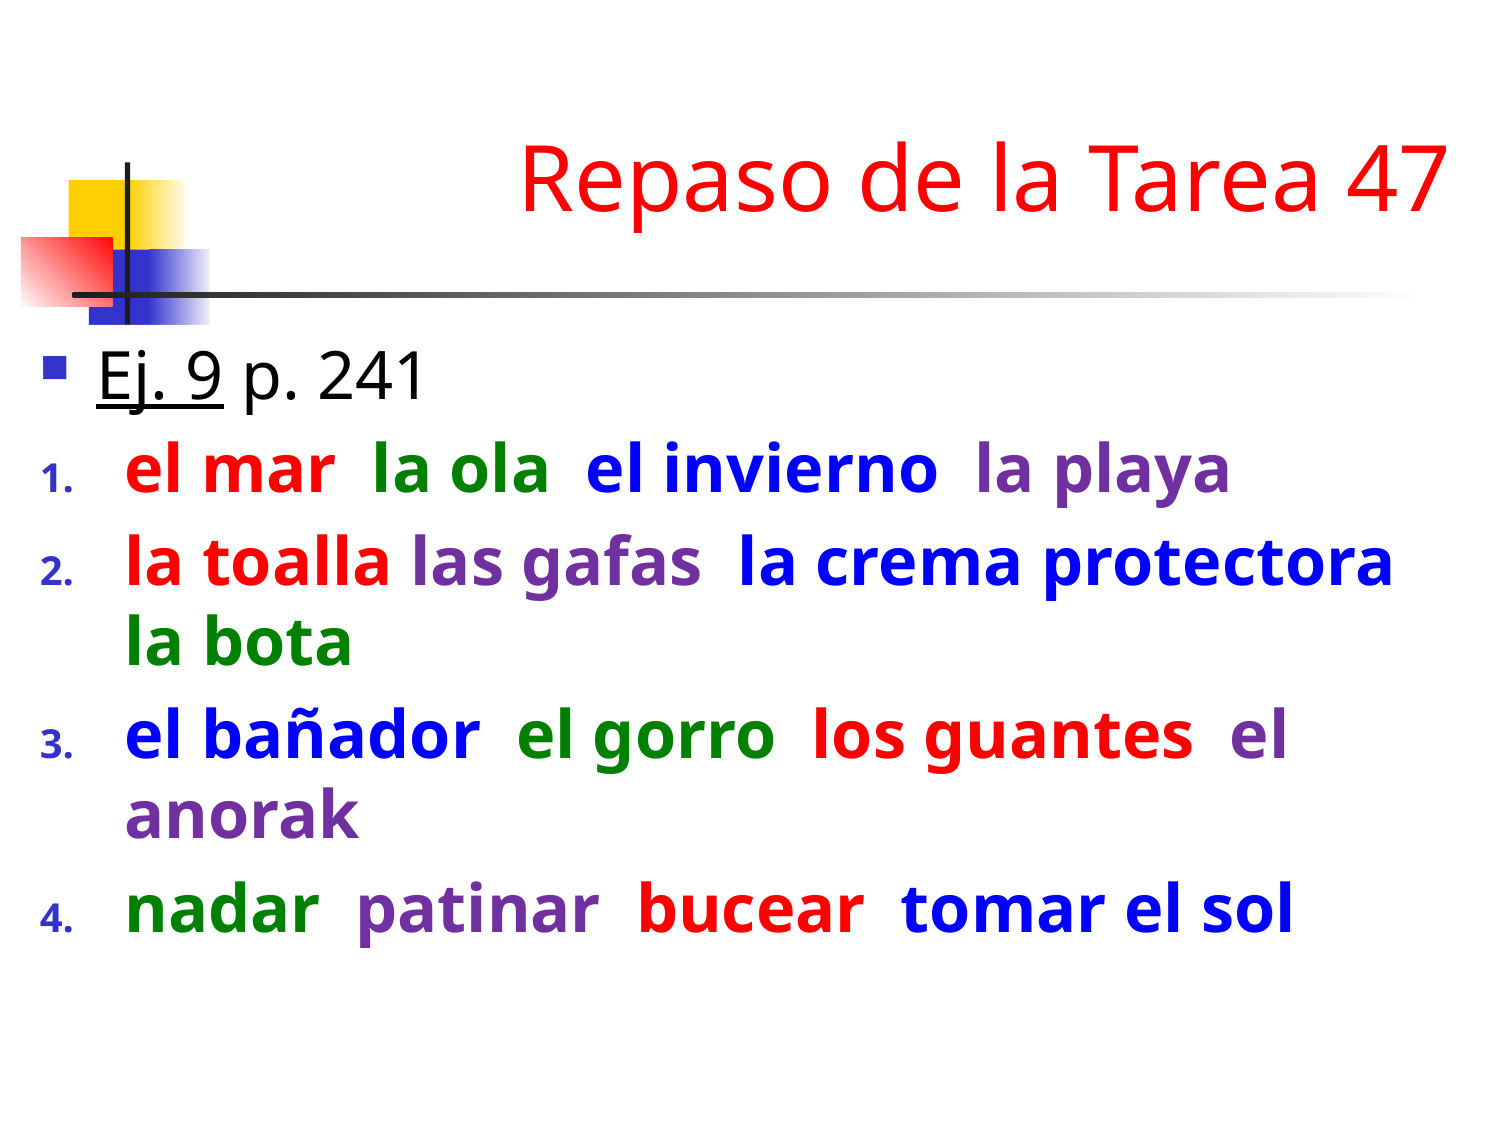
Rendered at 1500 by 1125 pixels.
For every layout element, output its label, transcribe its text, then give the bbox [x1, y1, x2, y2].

title Repaso de la Tarea 47 [188, 75, 1468, 238]
list Ej. 9 p. 241 el mar la ola el invierno la playa la toalla las gafas la crema protectora la bota el bañador el gorro los guantes el anorak nadar patinar bucear tomar el sol [24, 324, 1500, 1000]
